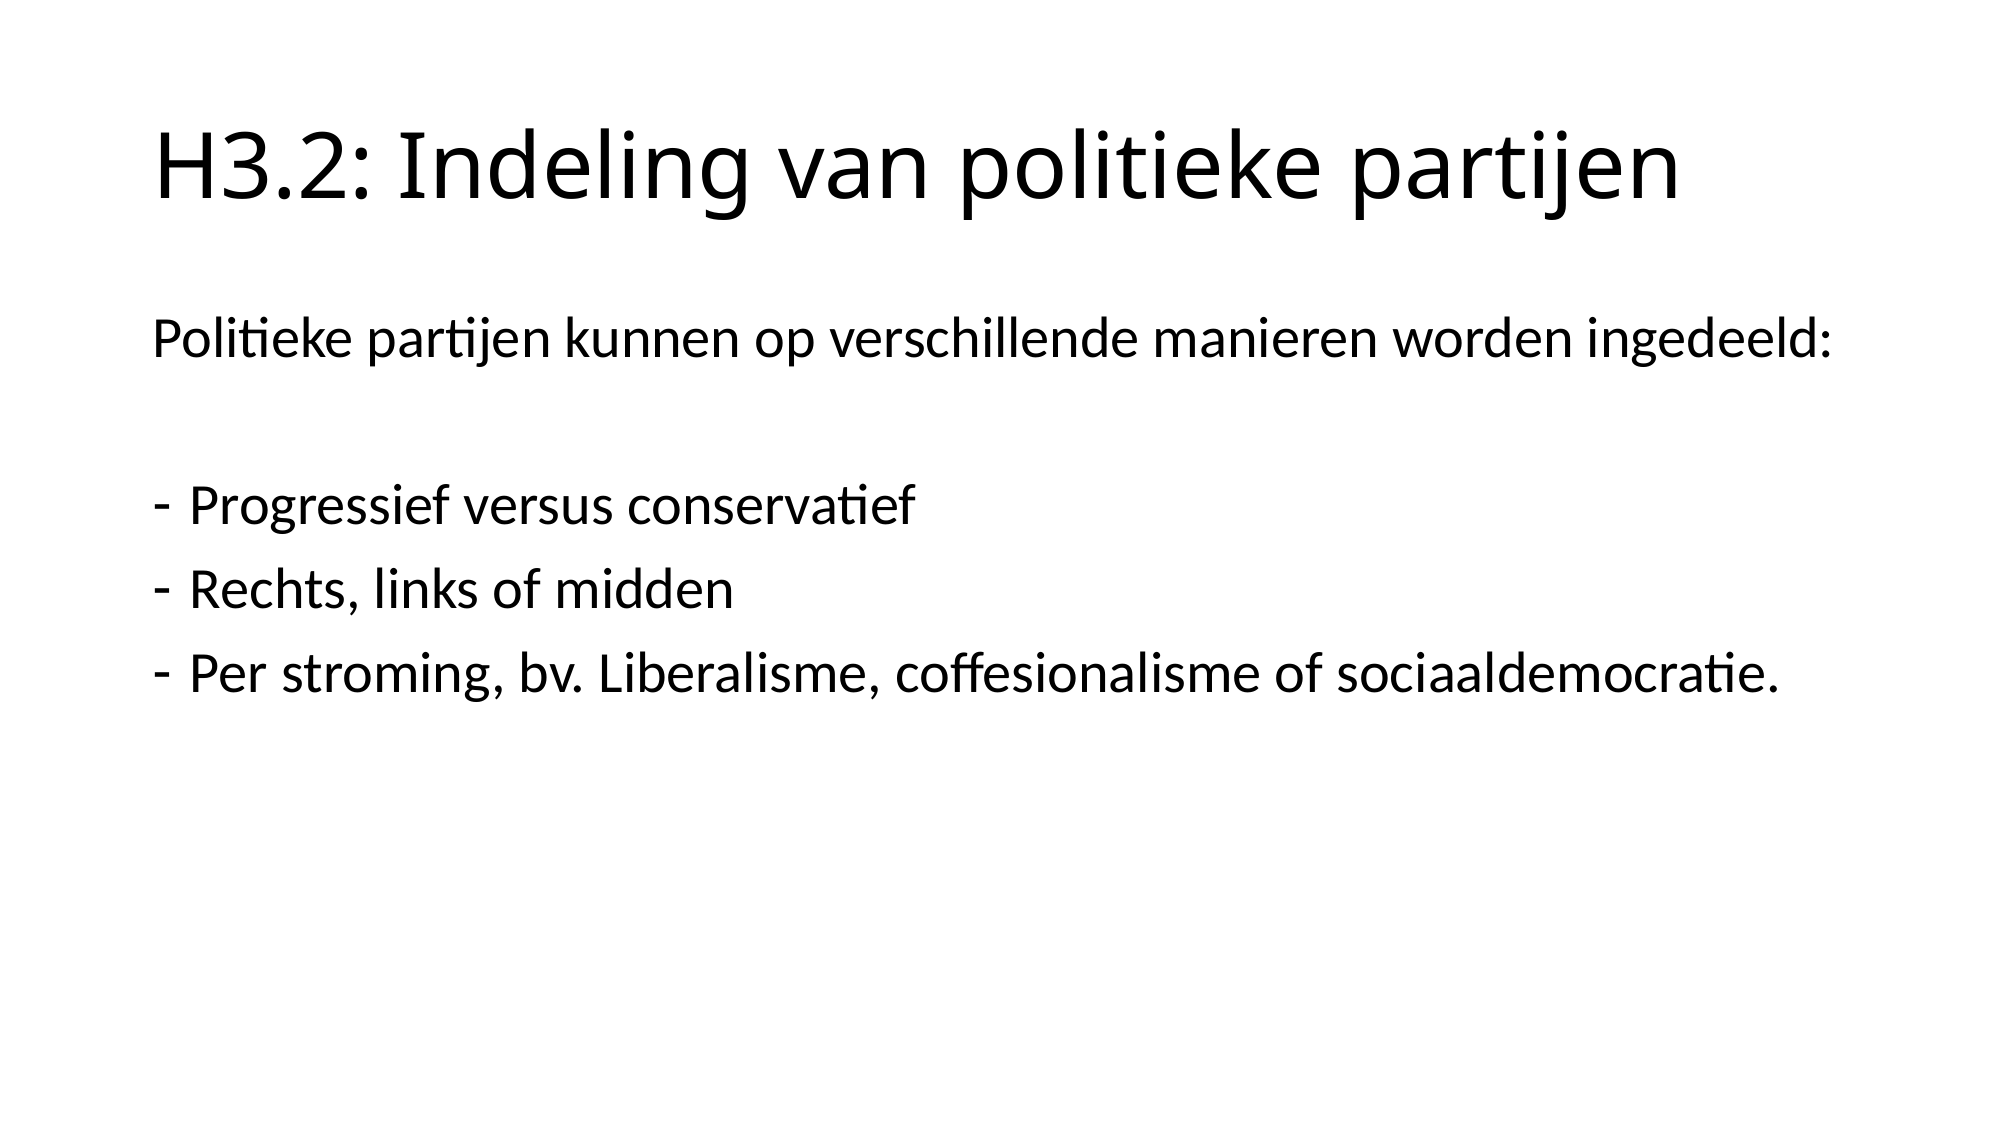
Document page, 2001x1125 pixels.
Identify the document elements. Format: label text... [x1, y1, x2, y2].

list Politieke partijen kunnen op verschillende manieren worden ingedeeld: Progressief versus conservatief Rechts, links of midden Per stroming, bv. Liberalisme, coffesionalisme of sociaaldemocratie. [137, 299, 1863, 1014]
title H3.2: Indeling van politieke partijen [137, 59, 1863, 278]
